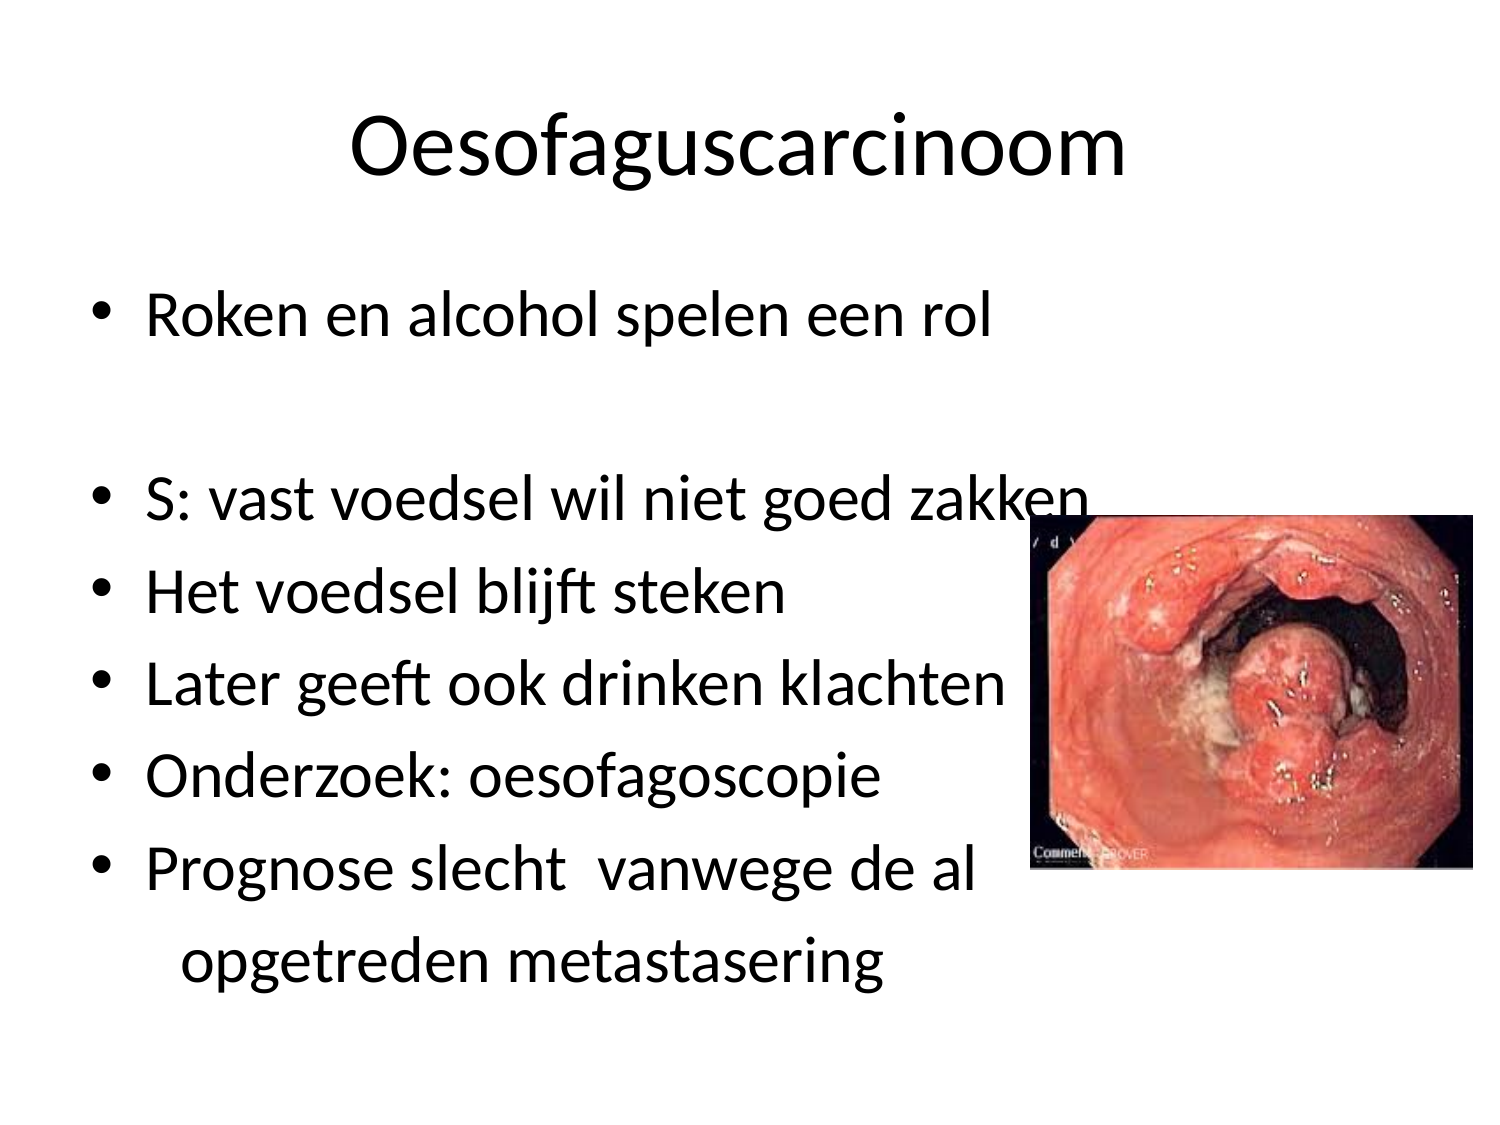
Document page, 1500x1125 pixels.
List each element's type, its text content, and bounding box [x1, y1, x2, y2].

title Oesofaguscarcinoom [75, 45, 1425, 233]
list Roken en alcohol spelen een rol S: vast voedsel wil niet goed zakken Het voedsel blijft steken Later geeft ook drinken klachten Onderzoek: oesofagoscopie Prognose slecht vanwege de al opgetreden metastasering [75, 262, 1425, 1005]
picture [1030, 514, 1474, 870]
